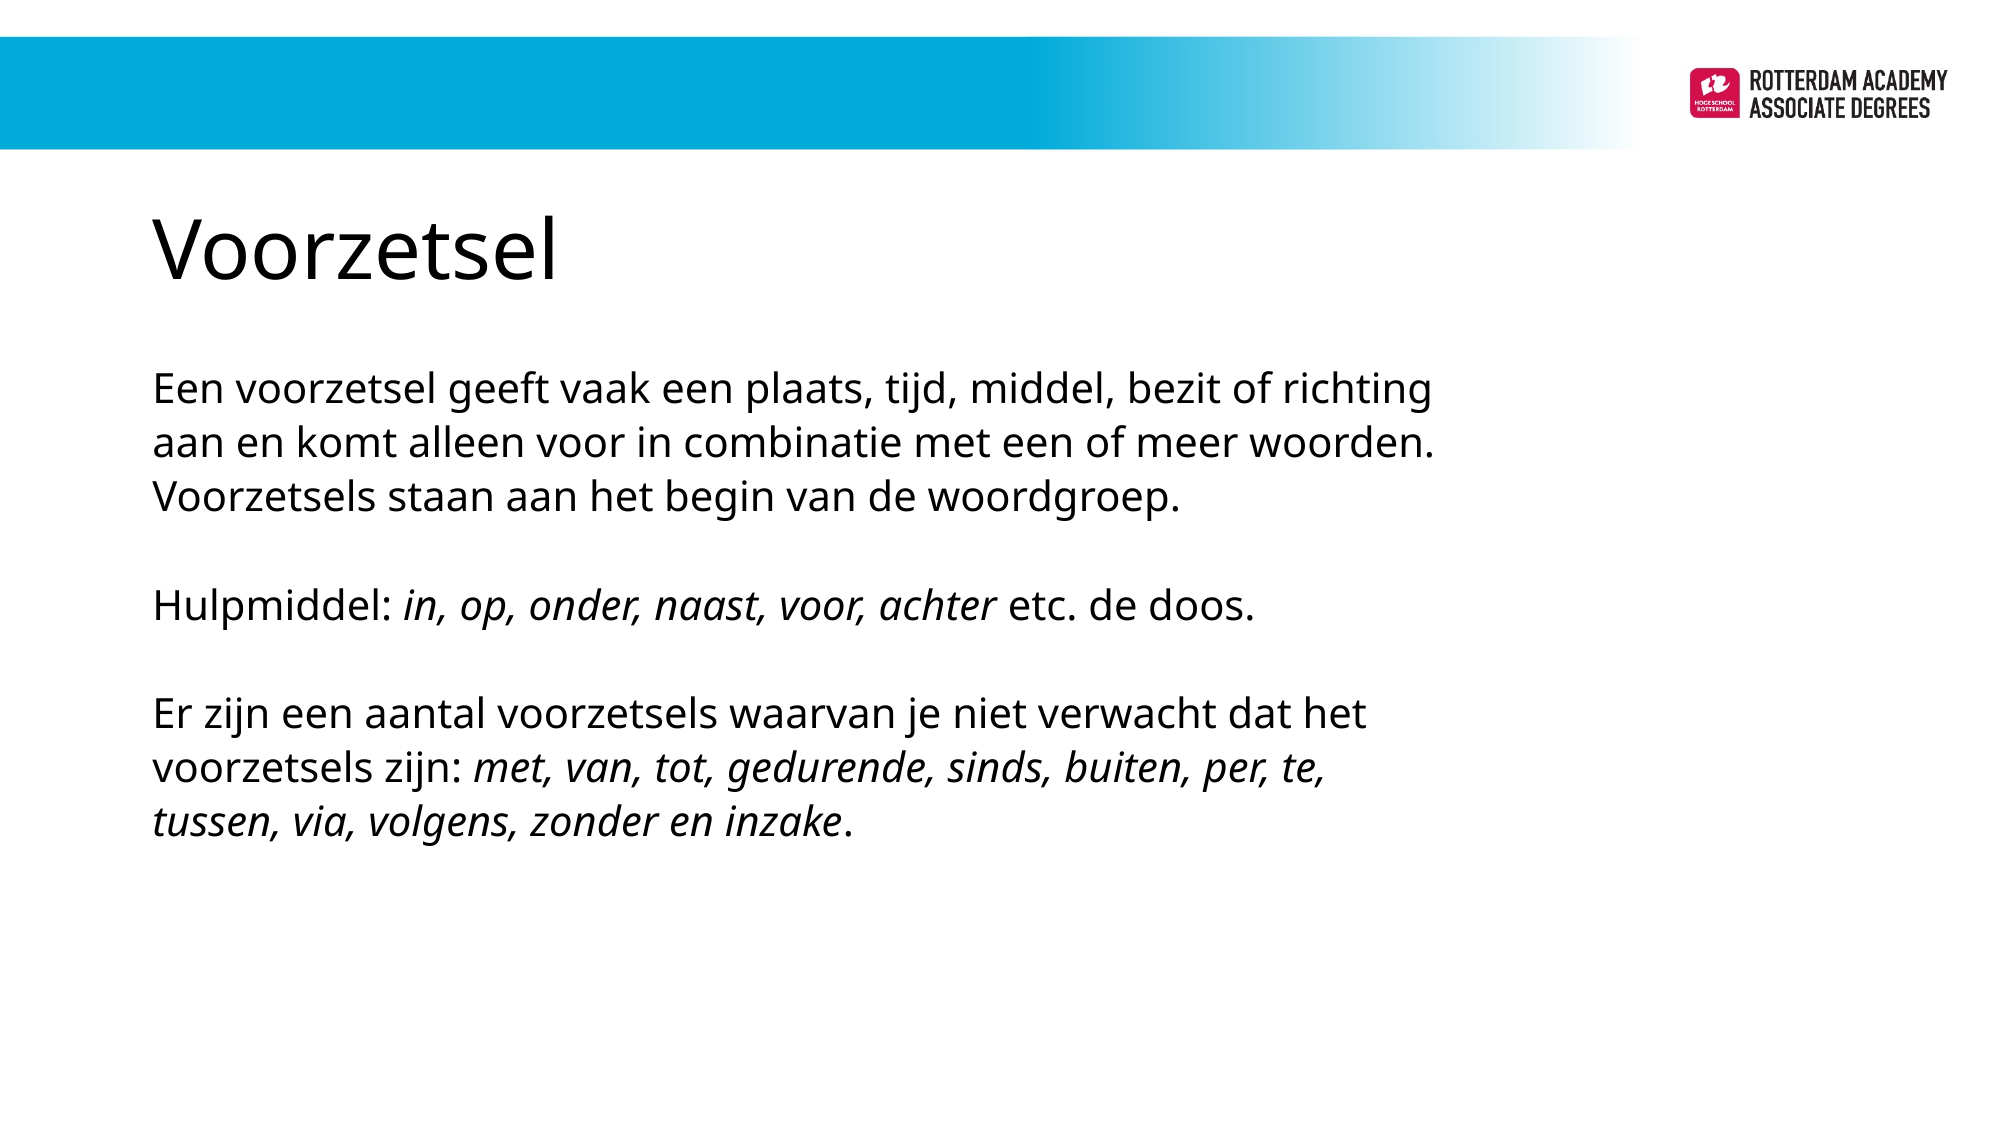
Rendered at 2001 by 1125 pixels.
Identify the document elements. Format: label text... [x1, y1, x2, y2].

title Voorzetsel [137, 175, 1863, 329]
picture [0, 0, 2000, 184]
list Een voorzetsel geeft vaak een plaats, tijd, middel, bezit of richting aan en komt alleen voor in combinatie met een of meer woorden. Voorzetsels staan aan het begin van de woordgroep. Hulpmiddel: in, op, onder, naast, voor, achter etc. de doos. Er zijn een aantal voorzetsels waarvan je niet verwacht dat het voorzetsels zijn: met, van, tot, gedurende, sinds, buiten, per, te, tussen, via, volgens, zonder en inzake. [137, 358, 1863, 1053]
